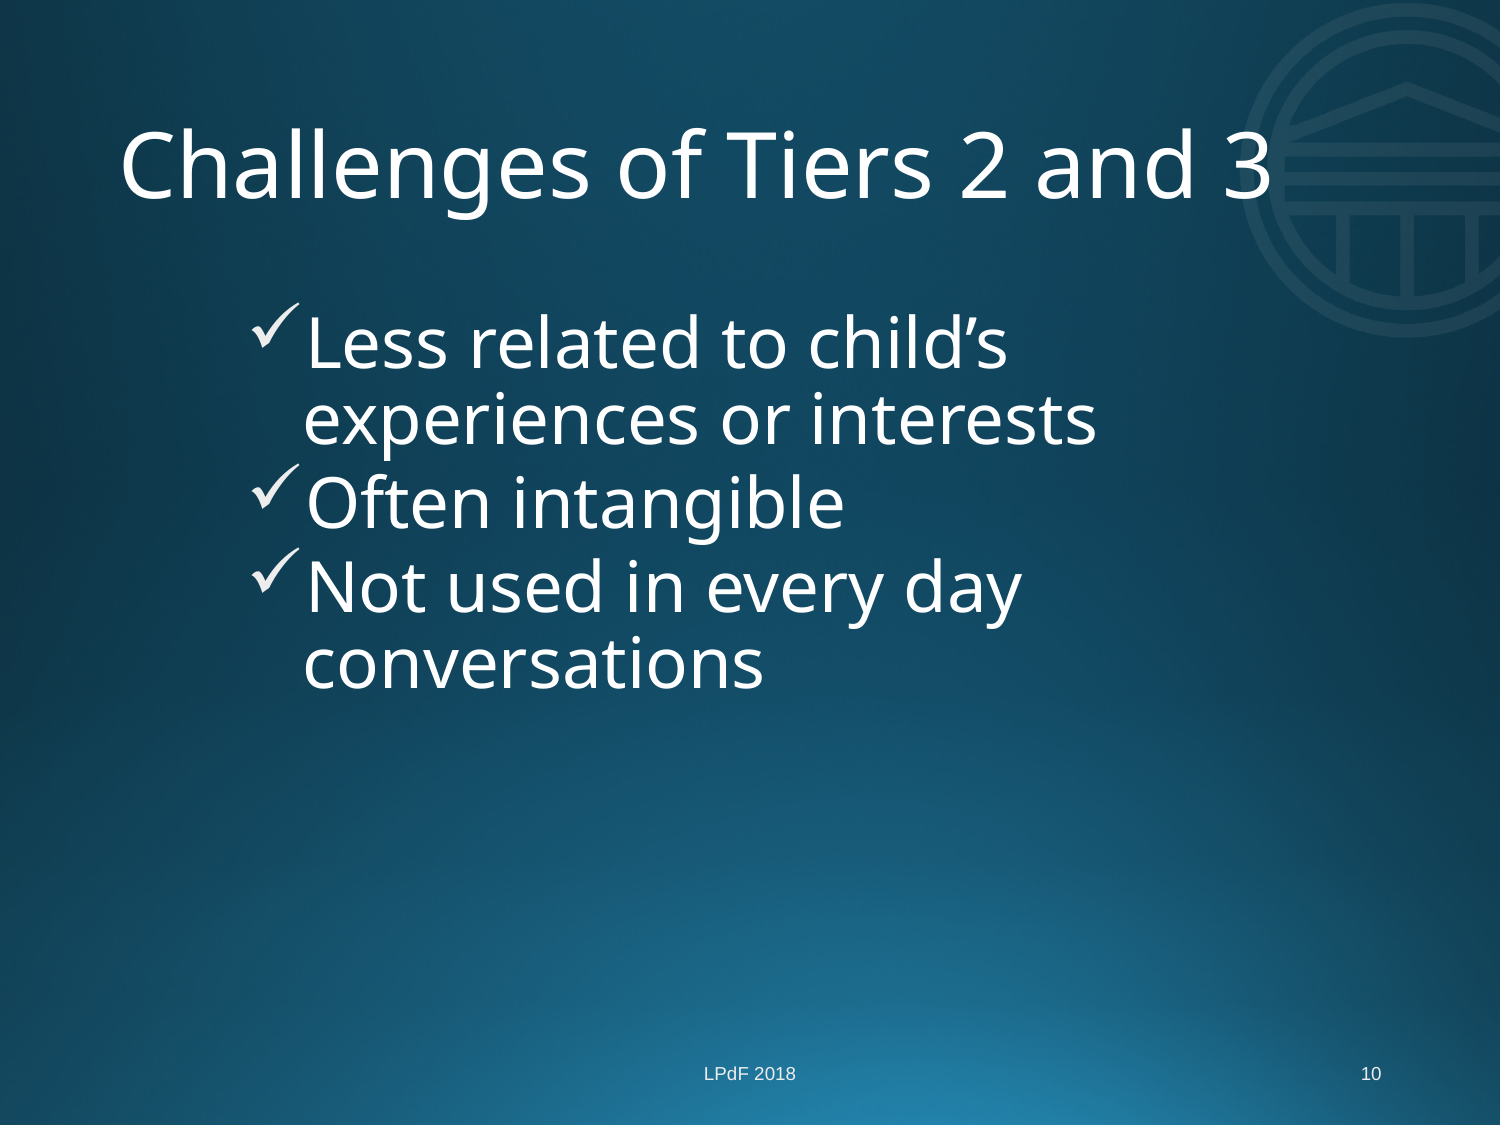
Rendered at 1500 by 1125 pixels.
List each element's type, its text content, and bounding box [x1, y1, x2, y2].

picture [0, 0, 1500, 1125]
footer LPdF 2018 [496, 1042, 1004, 1103]
list Less related to child’s experiences or interests Often intangible Not used in every day conversations [137, 299, 1397, 1014]
title Challenges of Tiers 2 and 3 [103, 59, 1397, 278]
slide_number 10 [1059, 1042, 1397, 1103]
